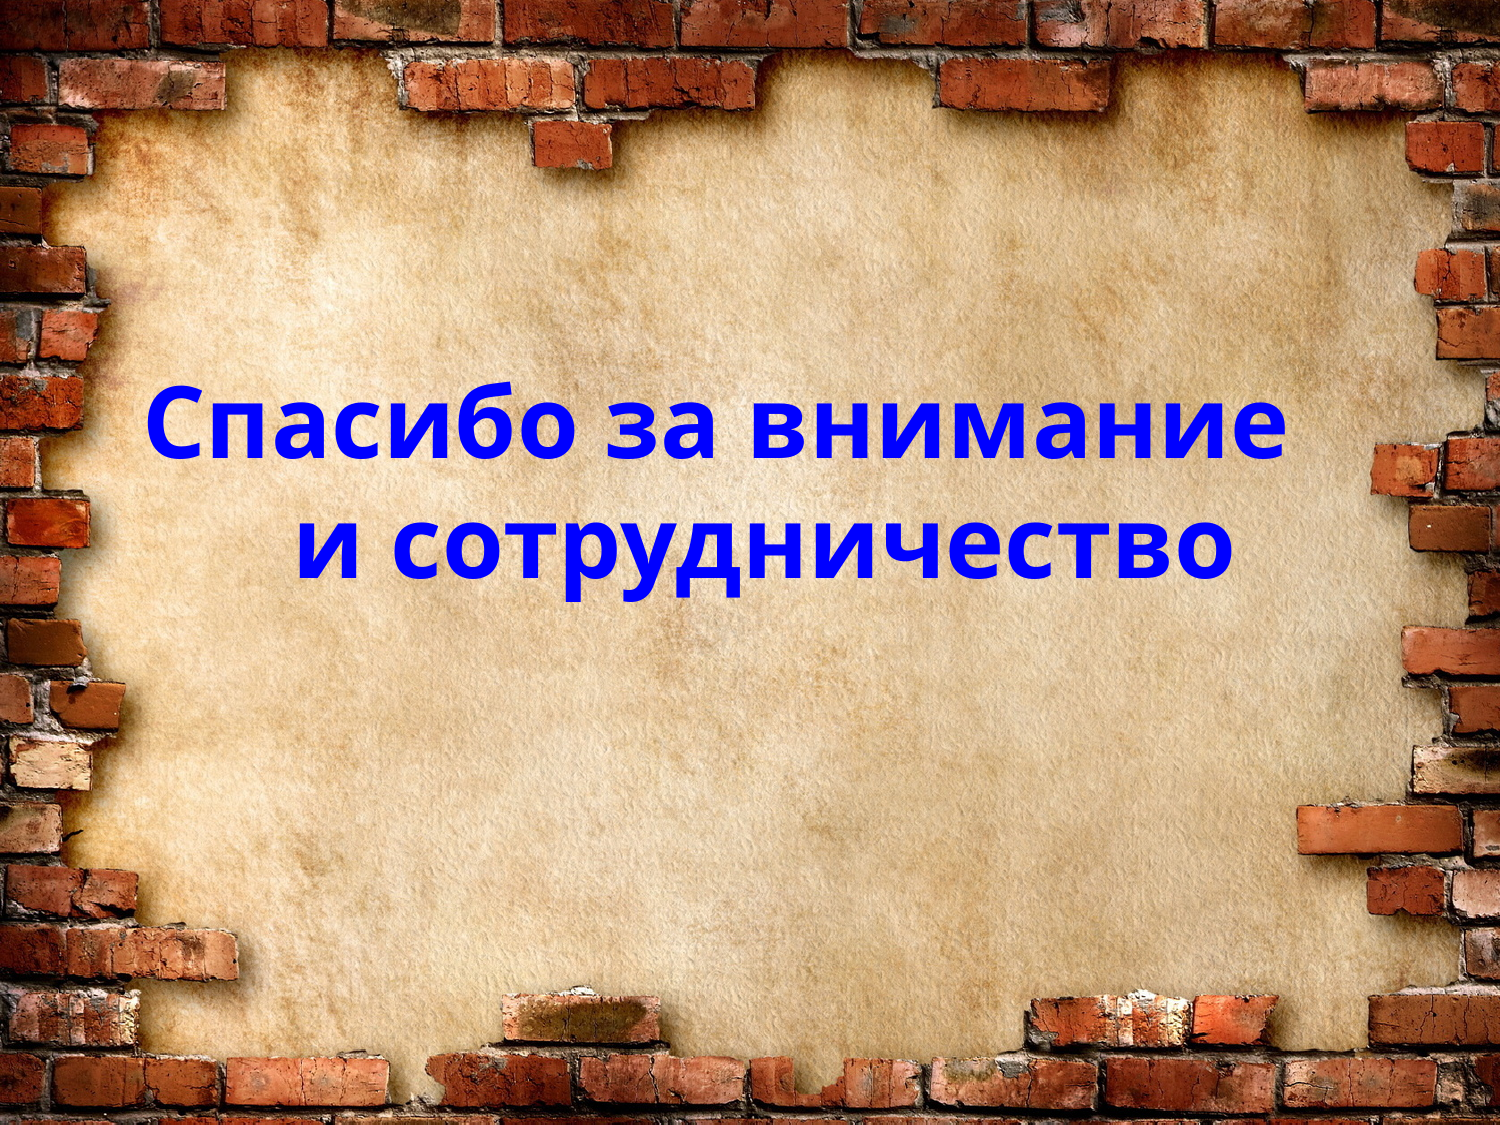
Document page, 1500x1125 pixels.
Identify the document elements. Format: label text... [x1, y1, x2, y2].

picture [0, 0, 1500, 1125]
text_box Спасибо за внимание и сотрудничество [117, 351, 1343, 645]
